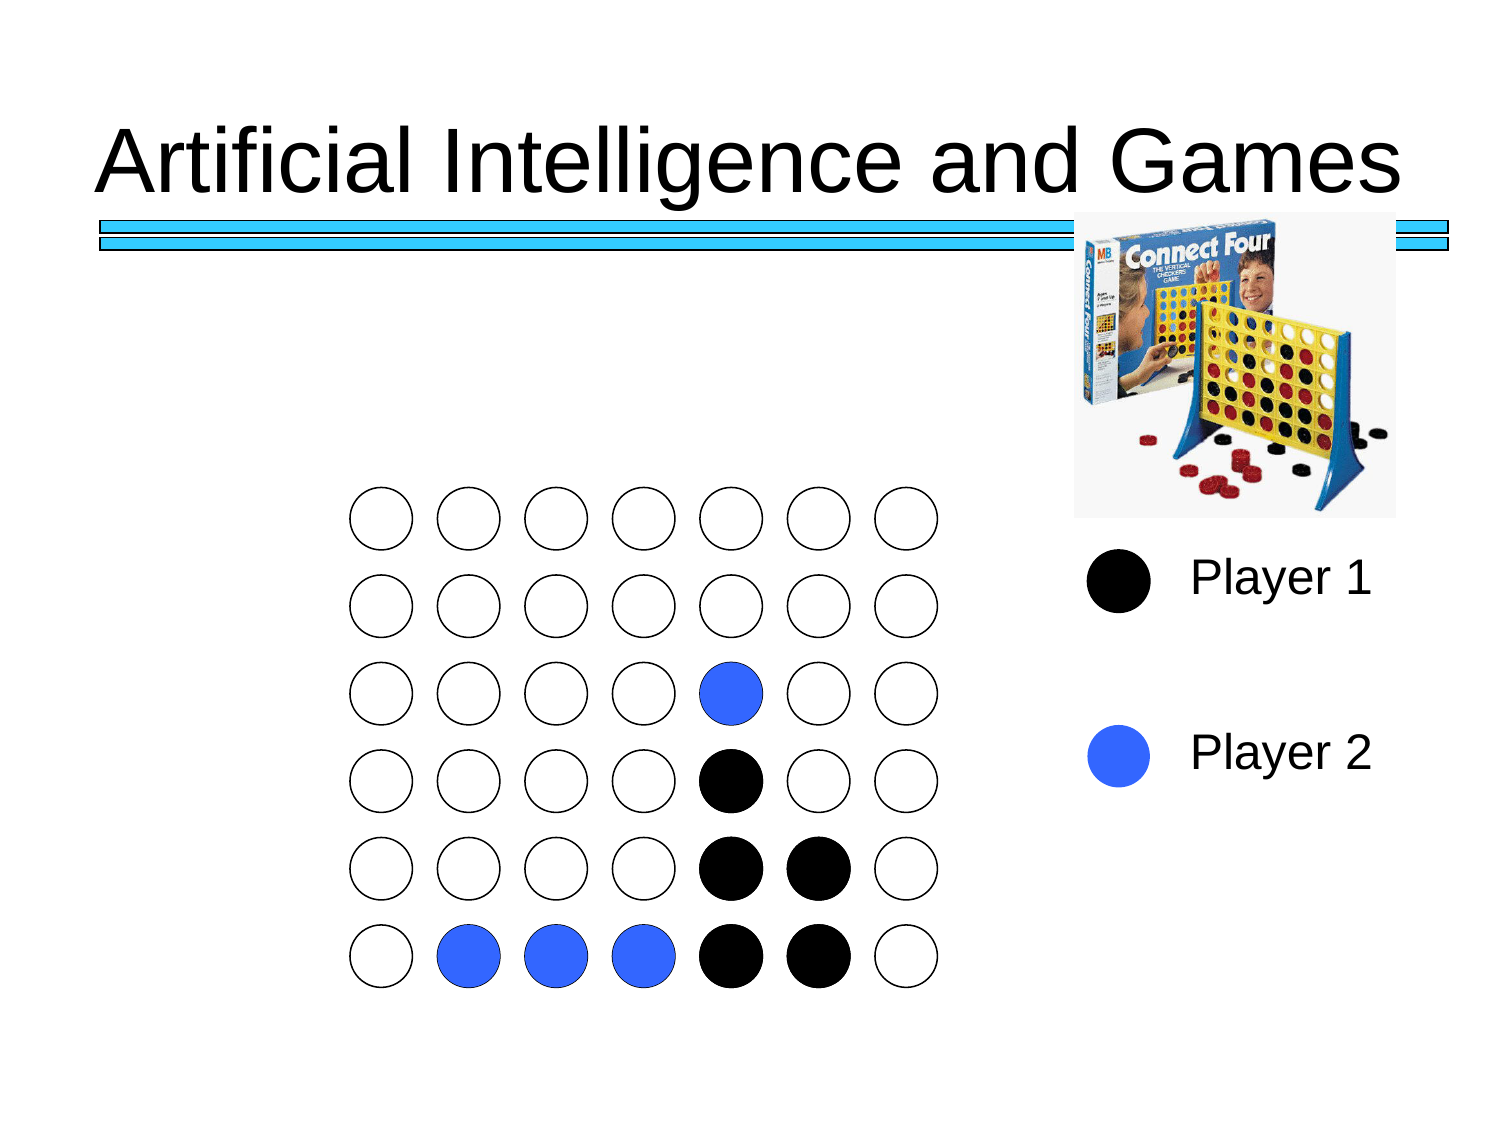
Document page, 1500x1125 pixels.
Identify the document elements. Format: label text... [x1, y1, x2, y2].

text_box Player 1 [1174, 537, 1422, 613]
text_box [437, 574, 500, 638]
title Artificial Intelligence and Games [37, 62, 1463, 250]
text_box [874, 574, 938, 638]
text_box [349, 487, 413, 550]
text_box [437, 487, 500, 550]
text_box [349, 662, 413, 725]
text_box [524, 574, 588, 638]
text_box [874, 924, 938, 988]
text_box [437, 924, 500, 988]
text_box [1087, 549, 1150, 613]
text_box [612, 574, 675, 638]
text_box [612, 662, 675, 725]
text_box [524, 749, 588, 813]
text_box [787, 749, 850, 813]
text_box [787, 662, 850, 725]
text_box [699, 662, 763, 725]
text_box [524, 837, 588, 900]
picture [1074, 212, 1397, 519]
text_box [612, 924, 675, 988]
text_box [612, 837, 675, 900]
text_box [699, 487, 763, 550]
text_box [437, 749, 500, 813]
text_box [612, 487, 675, 550]
text_box [874, 487, 938, 550]
text_box [524, 924, 588, 988]
text_box Player 2 [1174, 712, 1422, 788]
text_box [349, 574, 413, 638]
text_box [1401, 220, 1449, 251]
text_box [437, 662, 500, 725]
text_box [874, 837, 938, 900]
text_box [524, 662, 588, 725]
text_box [787, 487, 850, 550]
text_box [349, 749, 413, 813]
text_box [699, 924, 763, 988]
text_box [787, 924, 850, 988]
text_box [349, 924, 413, 988]
text_box [349, 837, 413, 900]
text_box [699, 749, 763, 813]
text_box [524, 487, 588, 550]
text_box [437, 837, 500, 900]
text_box [612, 749, 675, 813]
text_box [874, 662, 938, 725]
text_box [699, 574, 763, 638]
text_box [99, 220, 1069, 251]
text_box [787, 574, 850, 638]
text_box [699, 837, 763, 900]
text_box [787, 837, 850, 900]
text_box [1087, 724, 1150, 788]
text_box [874, 749, 938, 813]
